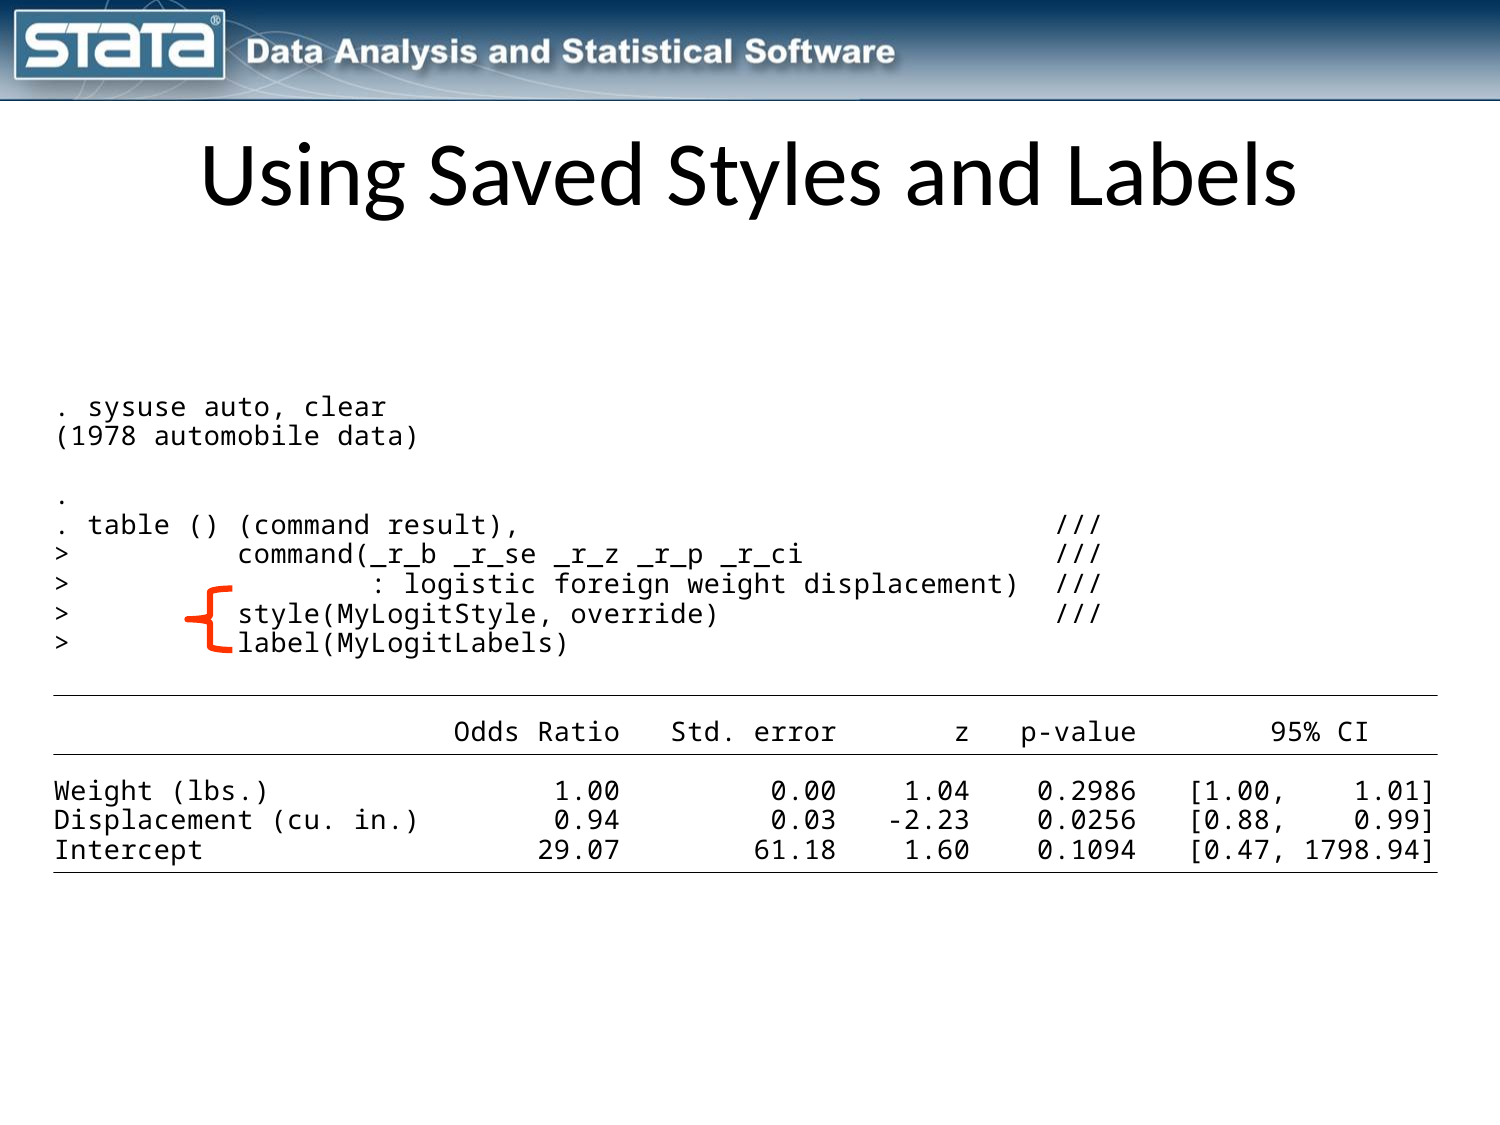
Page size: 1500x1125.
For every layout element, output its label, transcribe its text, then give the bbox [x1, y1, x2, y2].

picture [49, 387, 1451, 890]
picture [0, 0, 1500, 100]
title Using Saved Styles and Labels [0, 100, 1500, 238]
